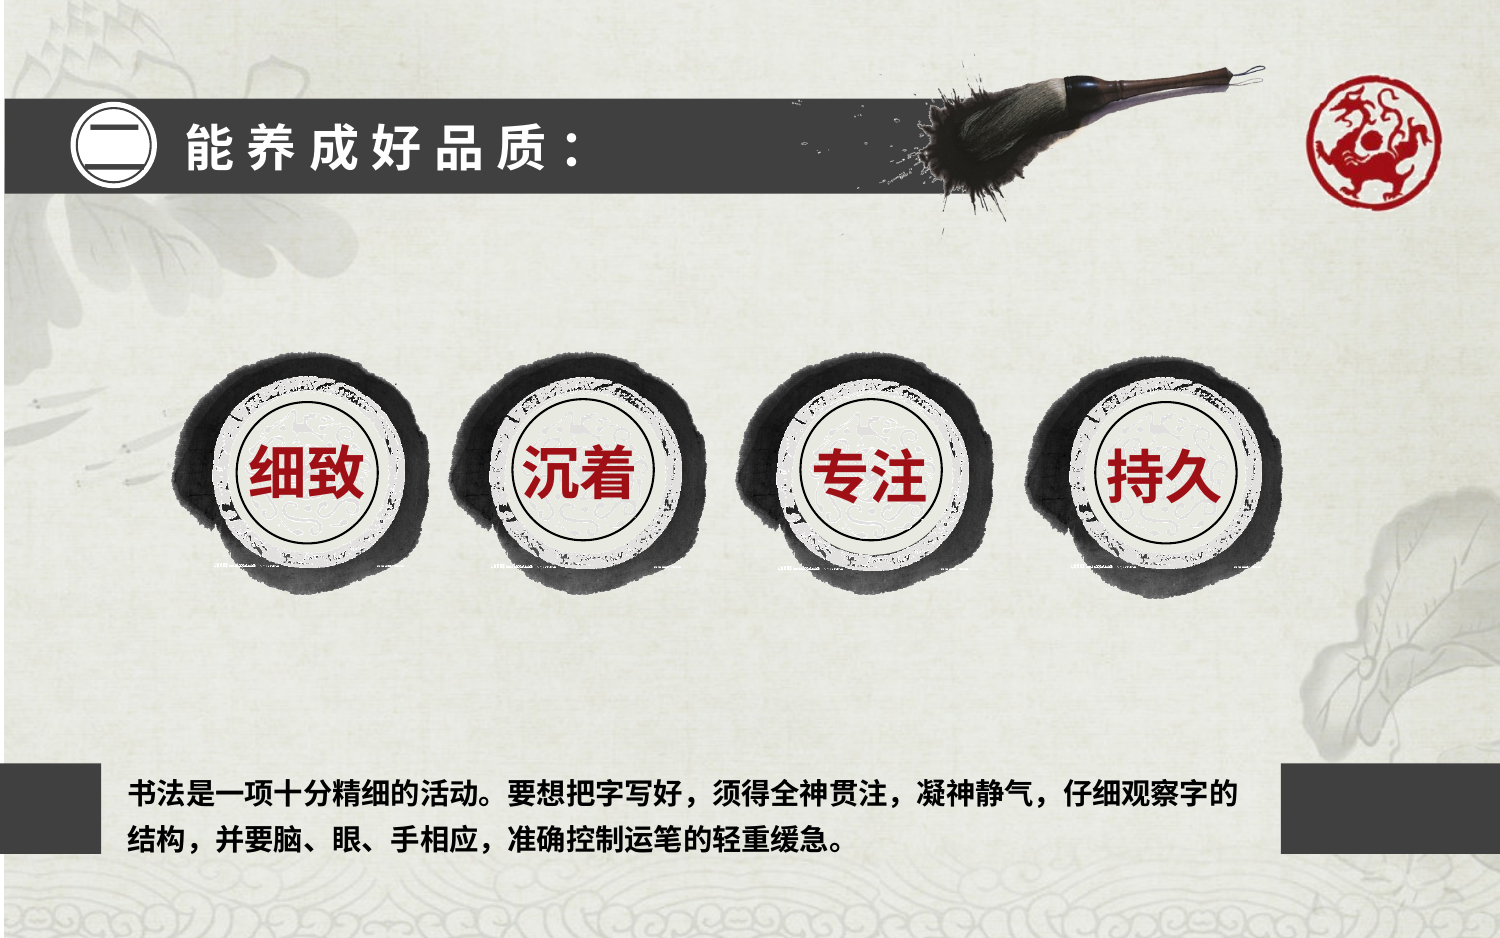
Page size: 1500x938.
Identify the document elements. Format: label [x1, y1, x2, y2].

text_box [0, 762, 4, 855]
picture [4, 0, 1500, 938]
